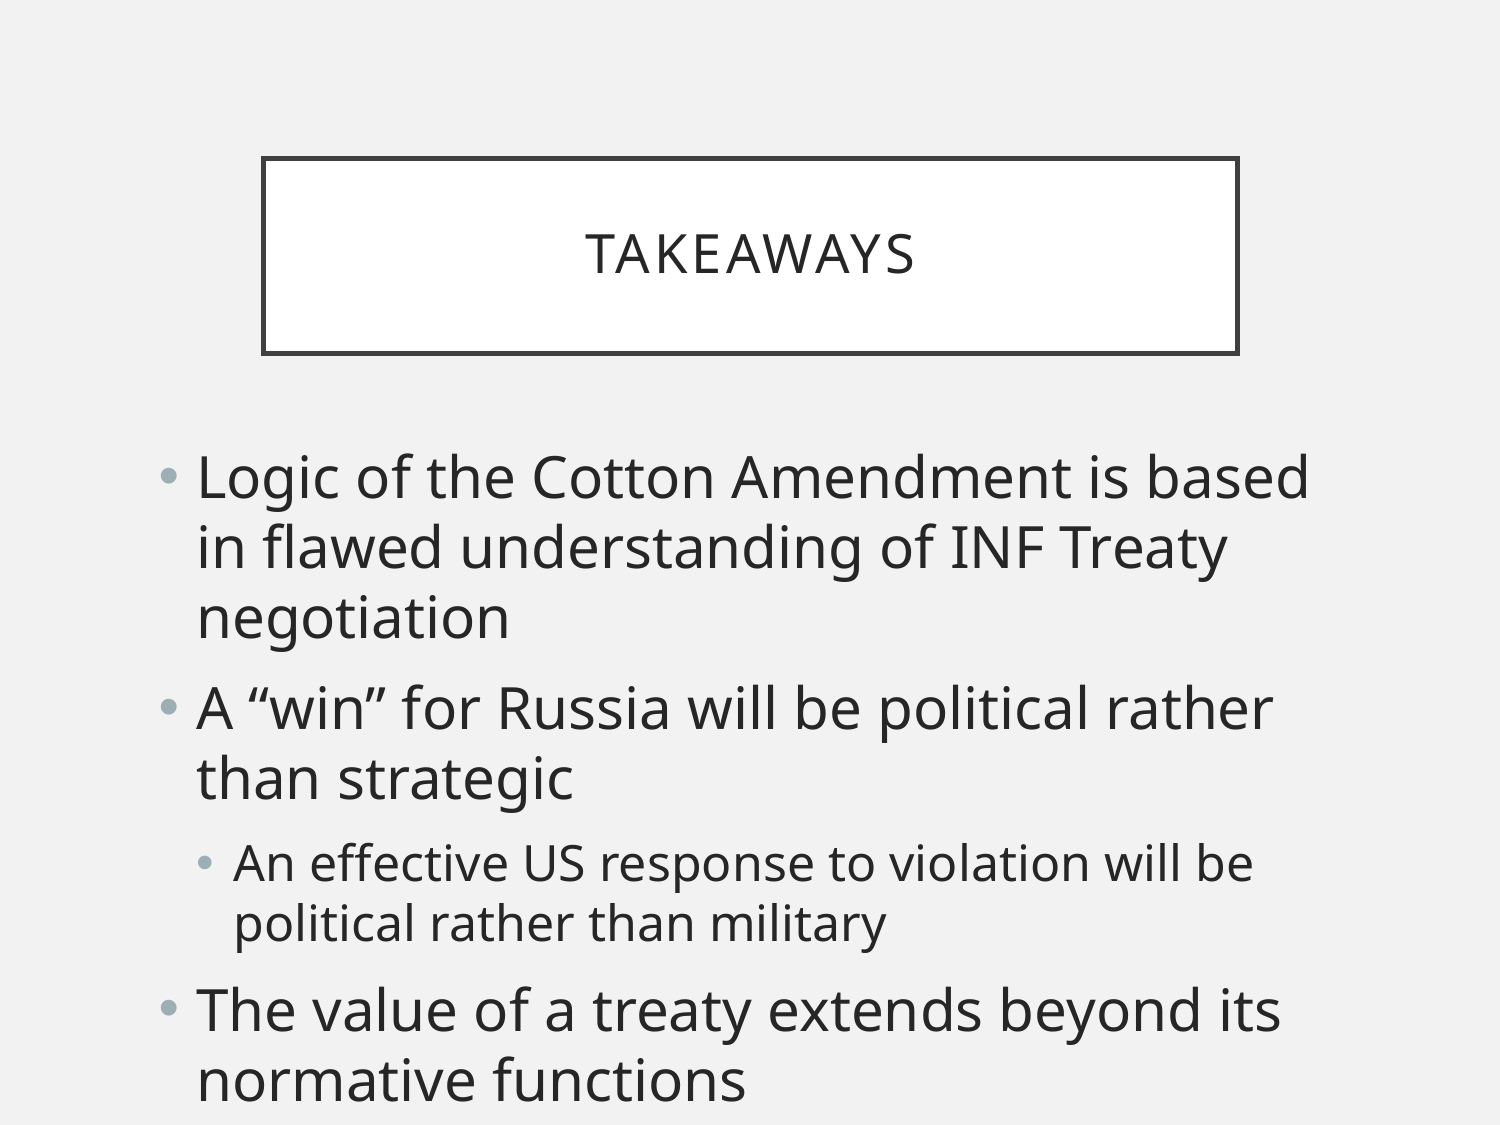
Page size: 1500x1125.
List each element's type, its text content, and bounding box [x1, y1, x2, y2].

list Logic of the Cotton Amendment is based in flawed understanding of INF Treaty negotiation A “win” for Russia will be political rather than strategic An effective US response to violation will be political rather than military The value of a treaty extends beyond its normative functions [143, 432, 1363, 969]
title Takeaways [261, 156, 1240, 356]
